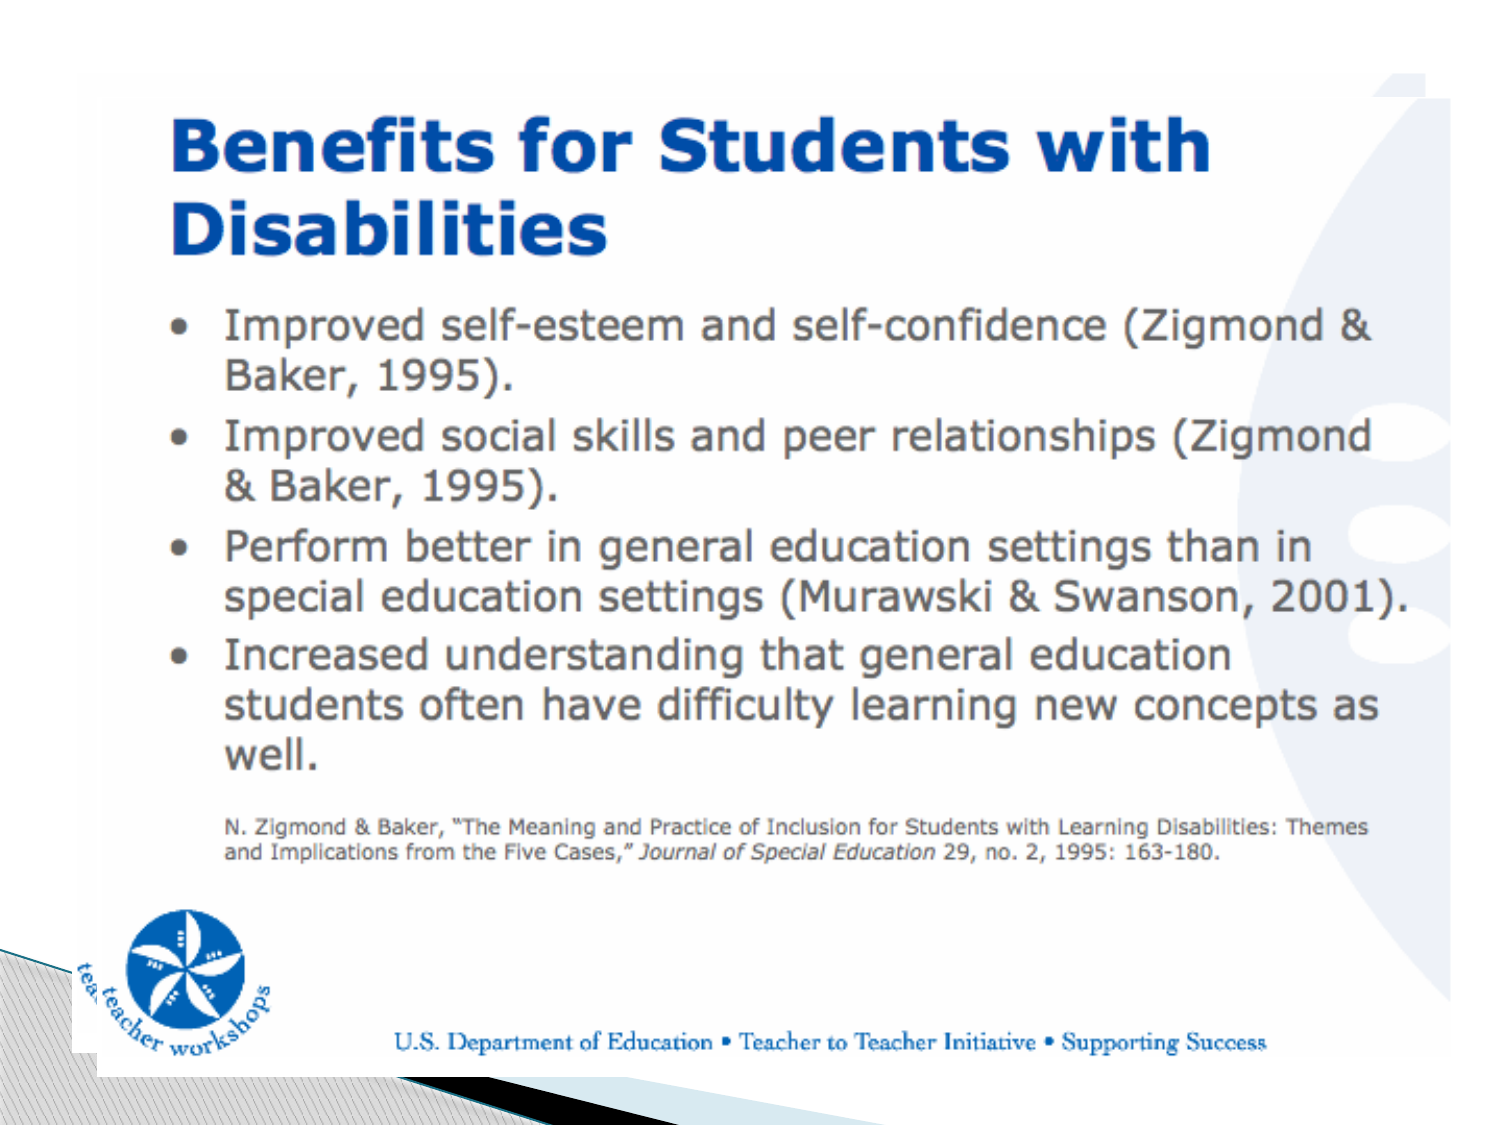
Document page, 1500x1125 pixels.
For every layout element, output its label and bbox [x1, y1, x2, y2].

picture [72, 72, 1453, 1078]
